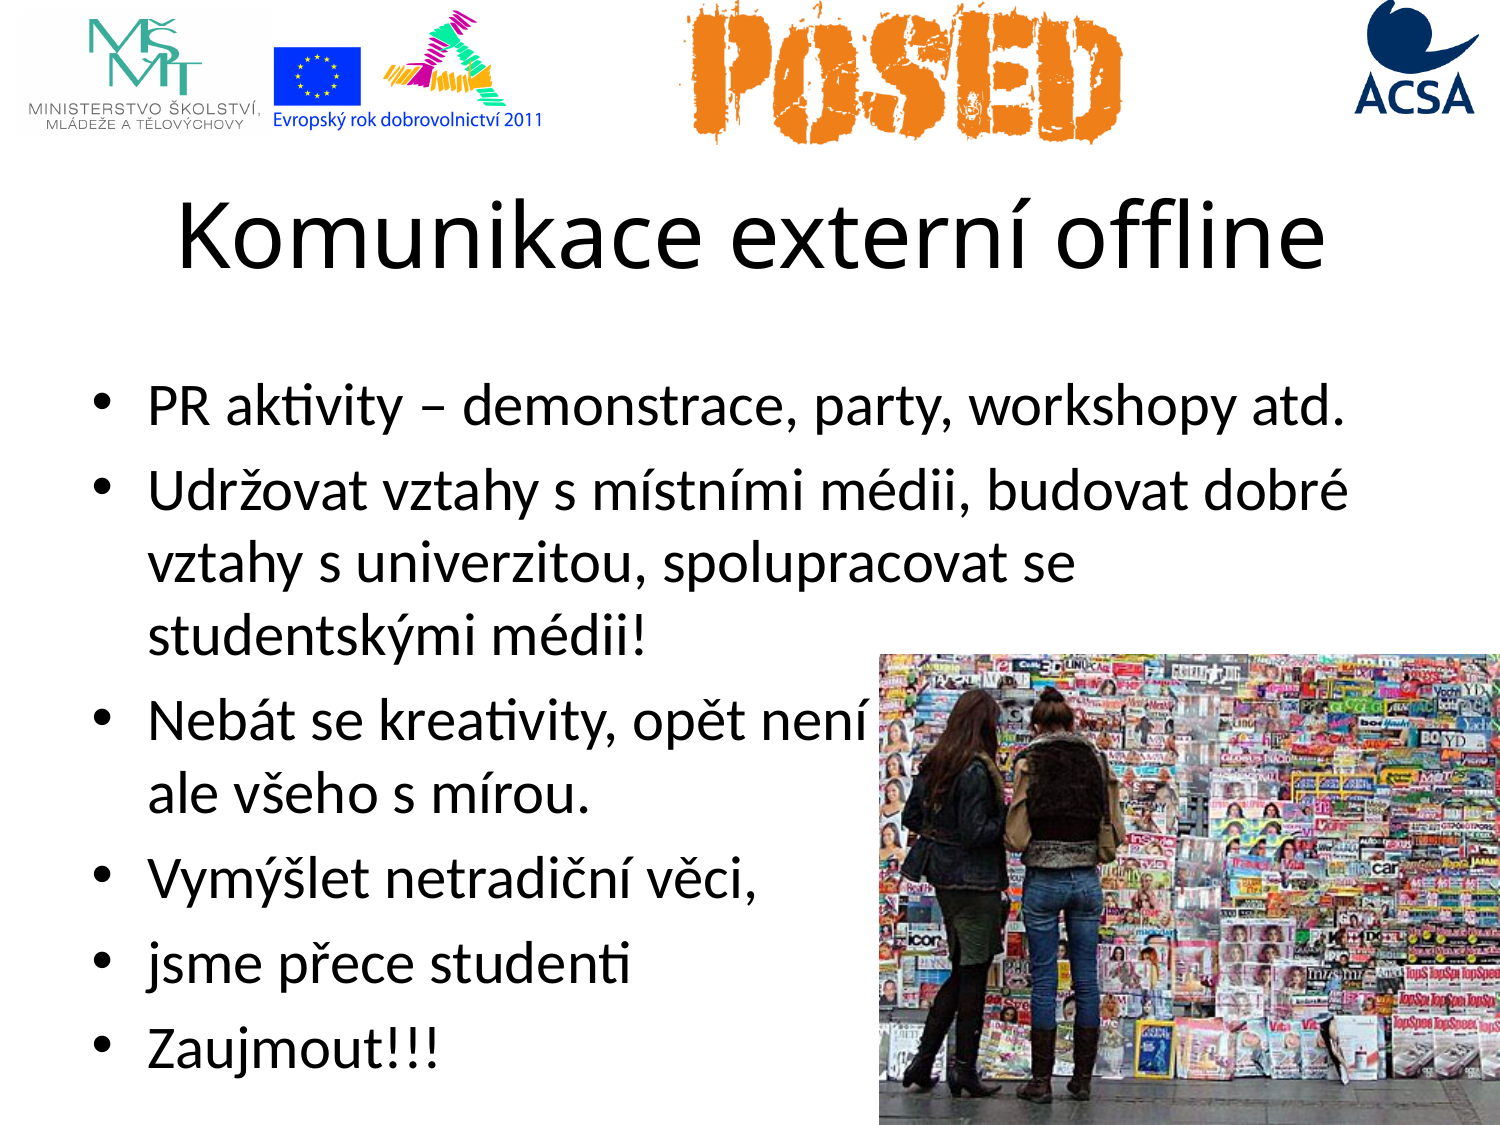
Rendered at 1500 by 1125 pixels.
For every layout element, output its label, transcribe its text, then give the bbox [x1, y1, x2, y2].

title Komunikace externí offline [76, 137, 1427, 327]
picture [679, 0, 1123, 137]
picture [1354, 0, 1479, 114]
list PR aktivity – demonstrace, party, workshopy atd. Udržovat vztahy s místními médii, budovat dobré vztahy s univerzitou, spolupracovat se studentskými médii! Nebát se kreativity, opět není nic vyloženě špatně, ale všeho s mírou. Vymýšlet netradiční věci, jsme přece studenti Zaujmout!!! [76, 356, 1427, 1100]
picture [17, 0, 549, 138]
picture [879, 654, 1500, 1125]
